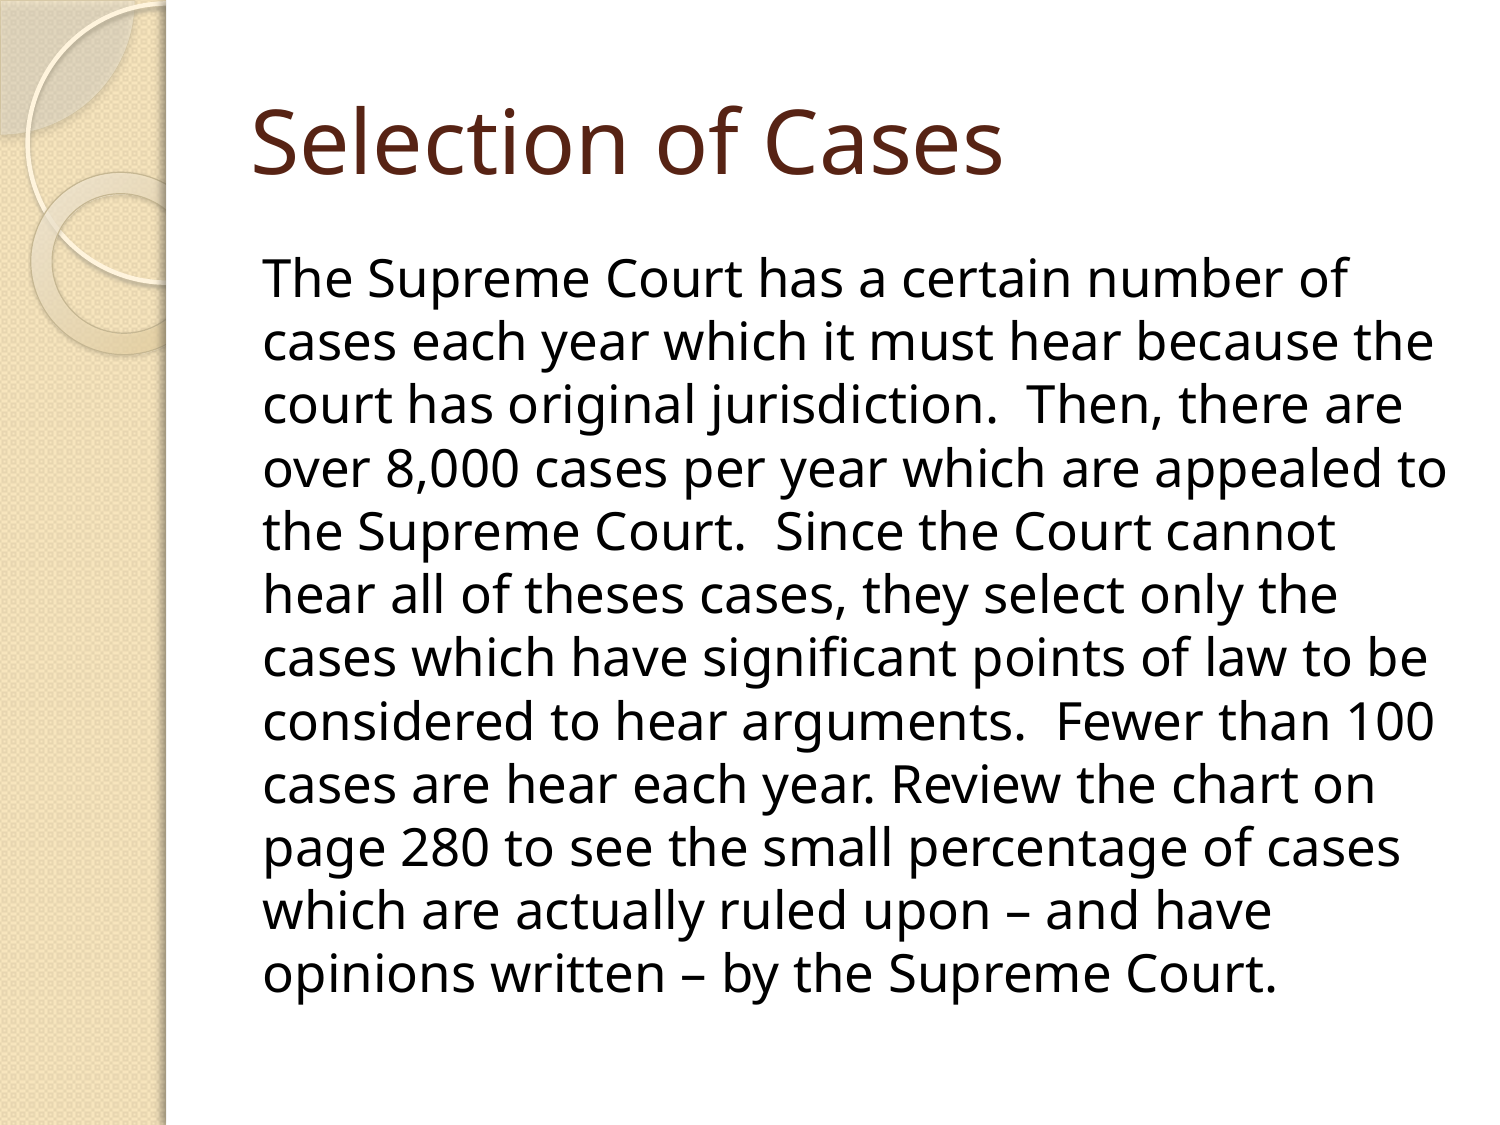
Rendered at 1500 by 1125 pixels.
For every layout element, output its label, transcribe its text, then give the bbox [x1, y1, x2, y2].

list The Supreme Court has a certain number of cases each year which it must hear because the court has original jurisdiction. Then, there are over 8,000 cases per year which are appealed to the Supreme Court. Since the Court cannot hear all of theses cases, they select only the cases which have significant points of law to be considered to hear arguments. Fewer than 100 cases are hear each year. Review the chart on page 280 to see the small percentage of cases which are actually ruled upon – and have opinions written – by the Supreme Court. [235, 237, 1466, 1025]
title Selection of Cases [235, 45, 1466, 233]
